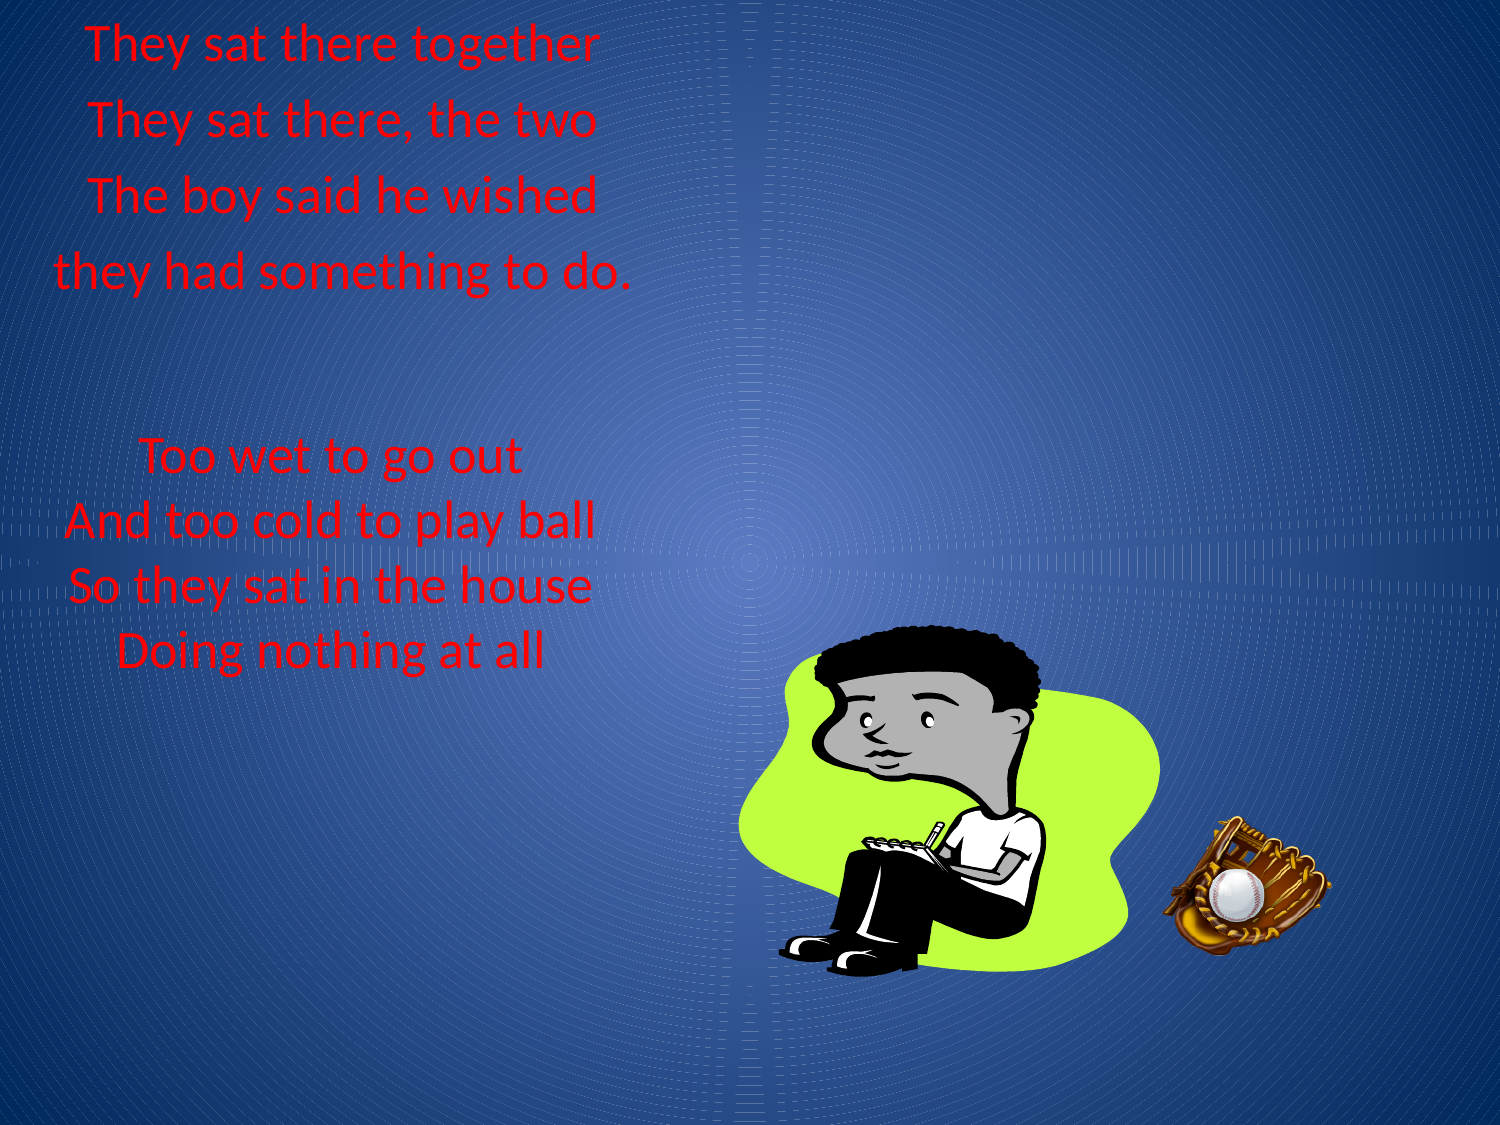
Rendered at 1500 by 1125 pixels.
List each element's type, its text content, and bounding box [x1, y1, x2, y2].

picture [737, 624, 1332, 985]
list They sat there together They sat there, the two The boy said he wished they had something to do. [0, 0, 688, 350]
text_box Too wet to go out And too cold to play ball So they sat in the house Doing nothing at all [37, 412, 625, 687]
